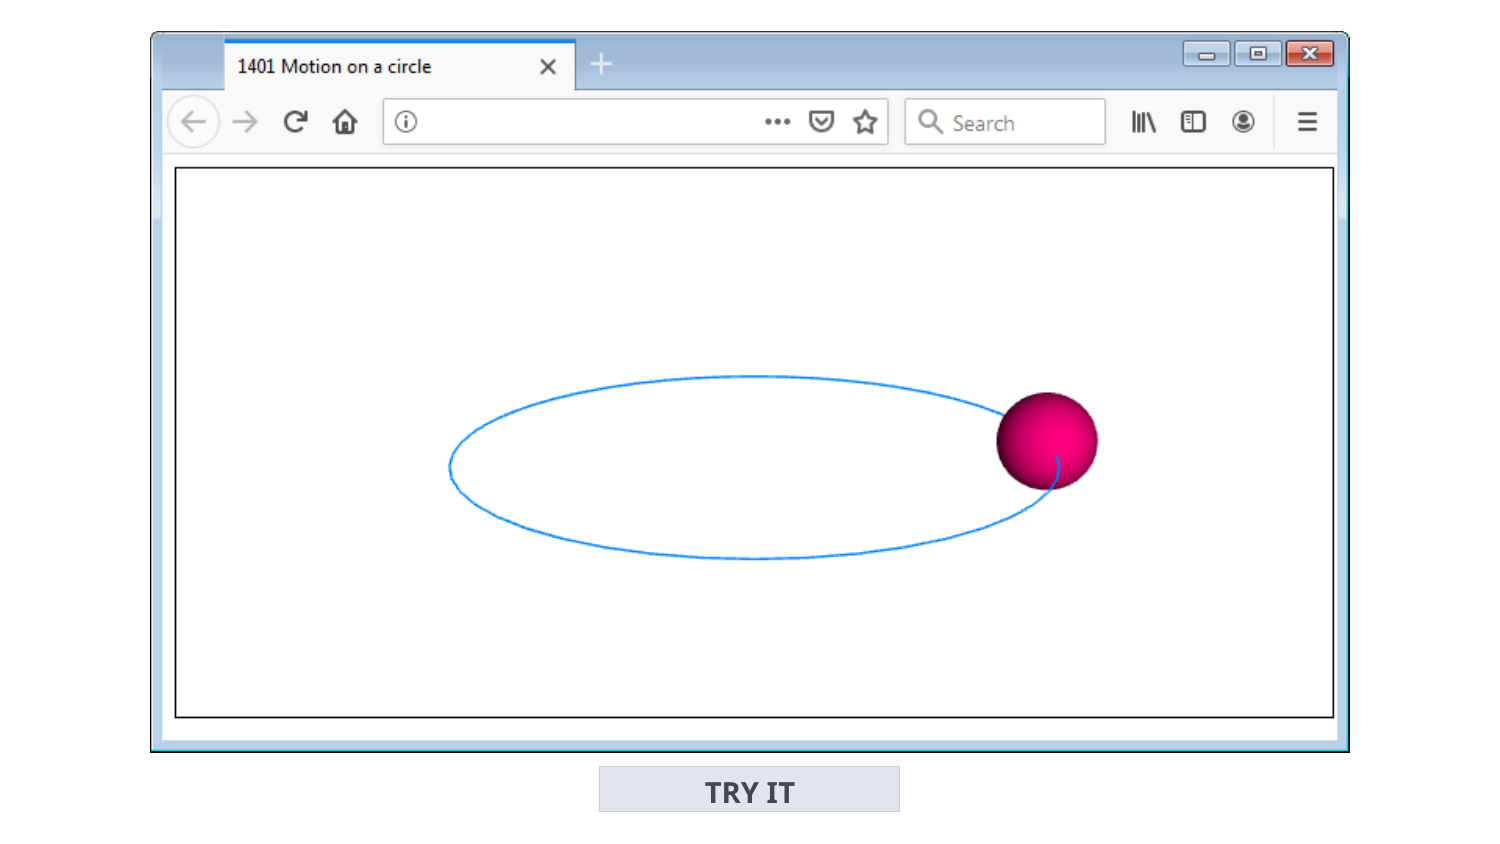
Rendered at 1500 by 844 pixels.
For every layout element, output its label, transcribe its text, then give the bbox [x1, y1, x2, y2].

picture [149, 31, 1351, 753]
text_box TRY IT [599, 766, 900, 812]
